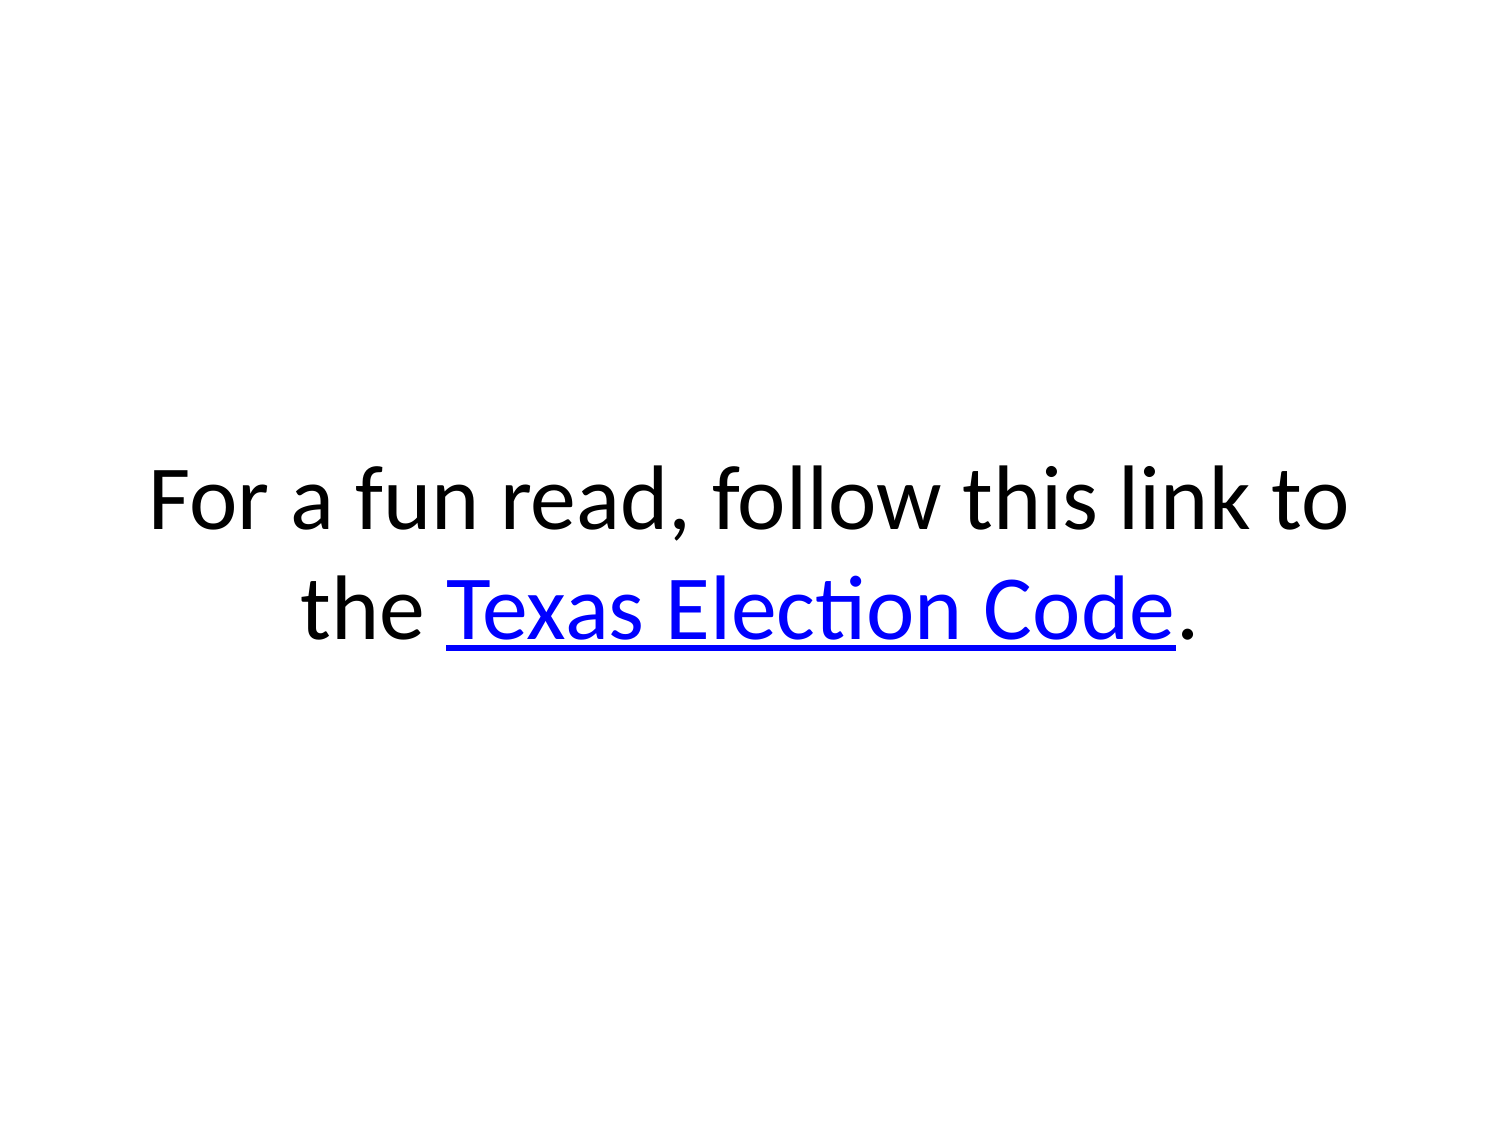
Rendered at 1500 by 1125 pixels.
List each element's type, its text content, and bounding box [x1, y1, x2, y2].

title For a fun read, follow this link to the Texas Election Code. [74, 44, 1426, 1051]
